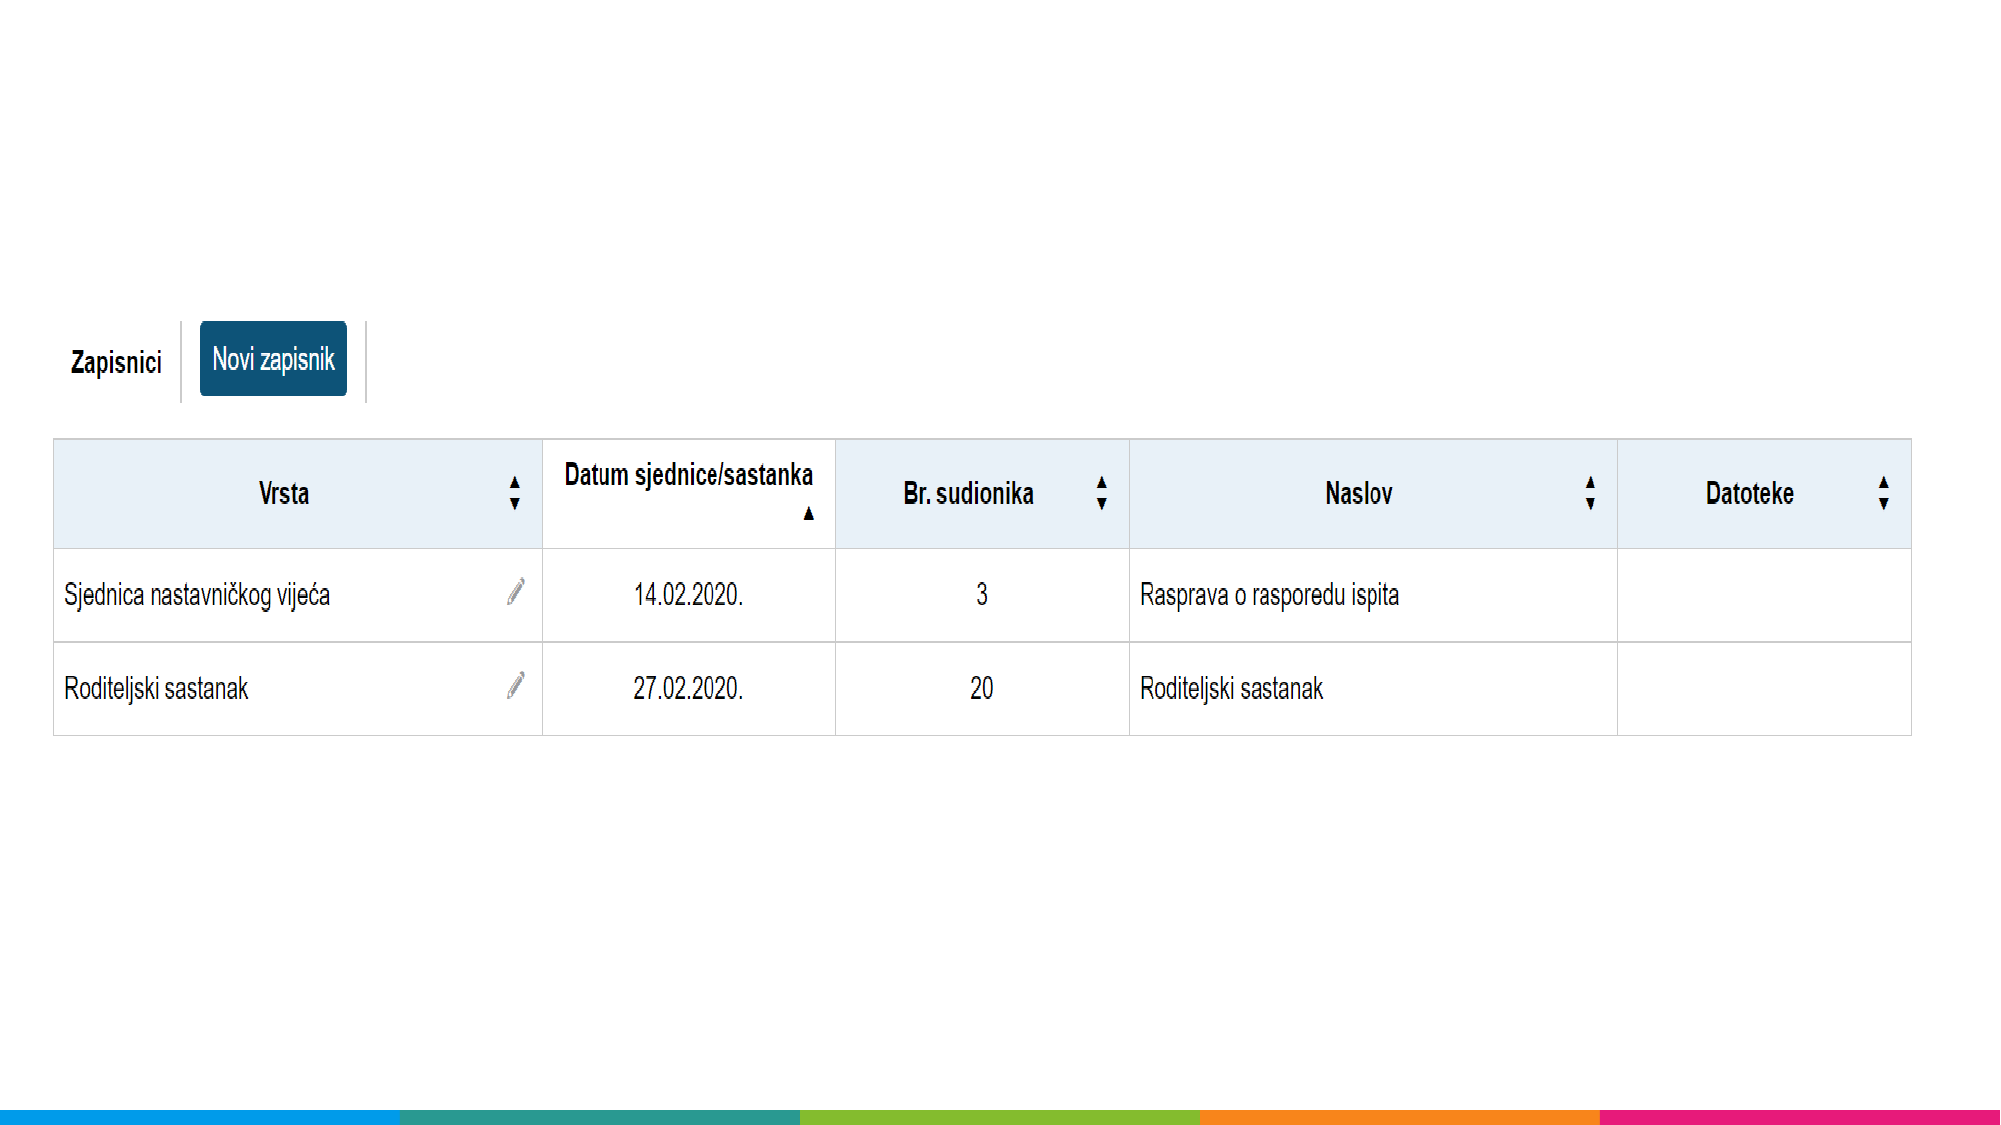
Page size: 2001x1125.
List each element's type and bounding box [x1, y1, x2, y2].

picture [50, 297, 1924, 780]
